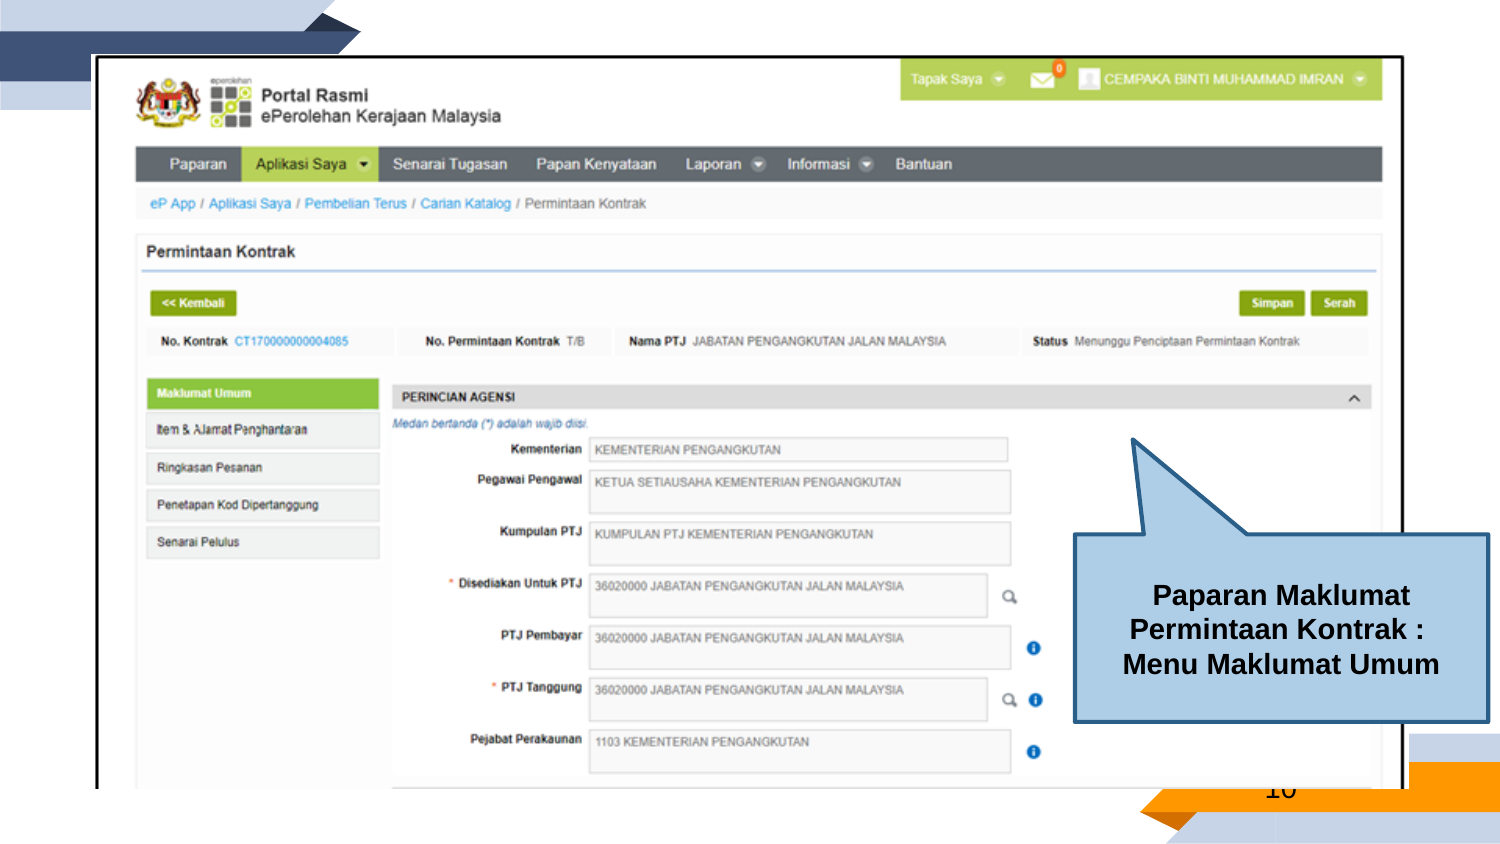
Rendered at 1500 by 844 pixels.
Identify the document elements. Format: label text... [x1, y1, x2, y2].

text_box Paparan Maklumat Permintaan Kontrak : Menu Maklumat Umum [1414, 532, 1491, 724]
slide_number 10 [1249, 760, 1494, 813]
picture [91, 54, 1409, 790]
